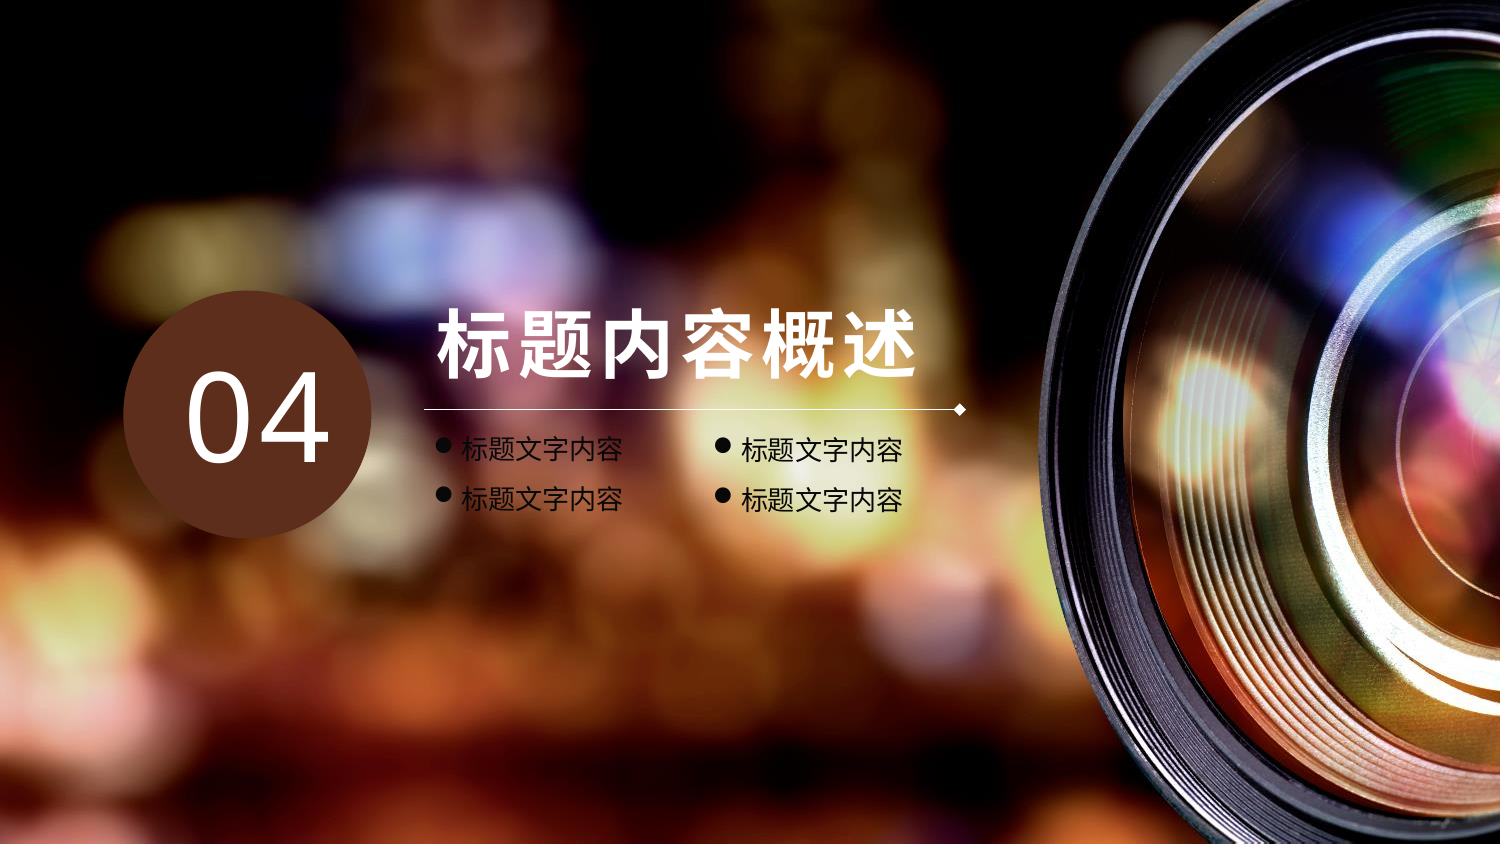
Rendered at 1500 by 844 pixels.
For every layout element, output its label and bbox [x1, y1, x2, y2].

picture [0, 0, 1500, 844]
text_box [123, 290, 372, 539]
